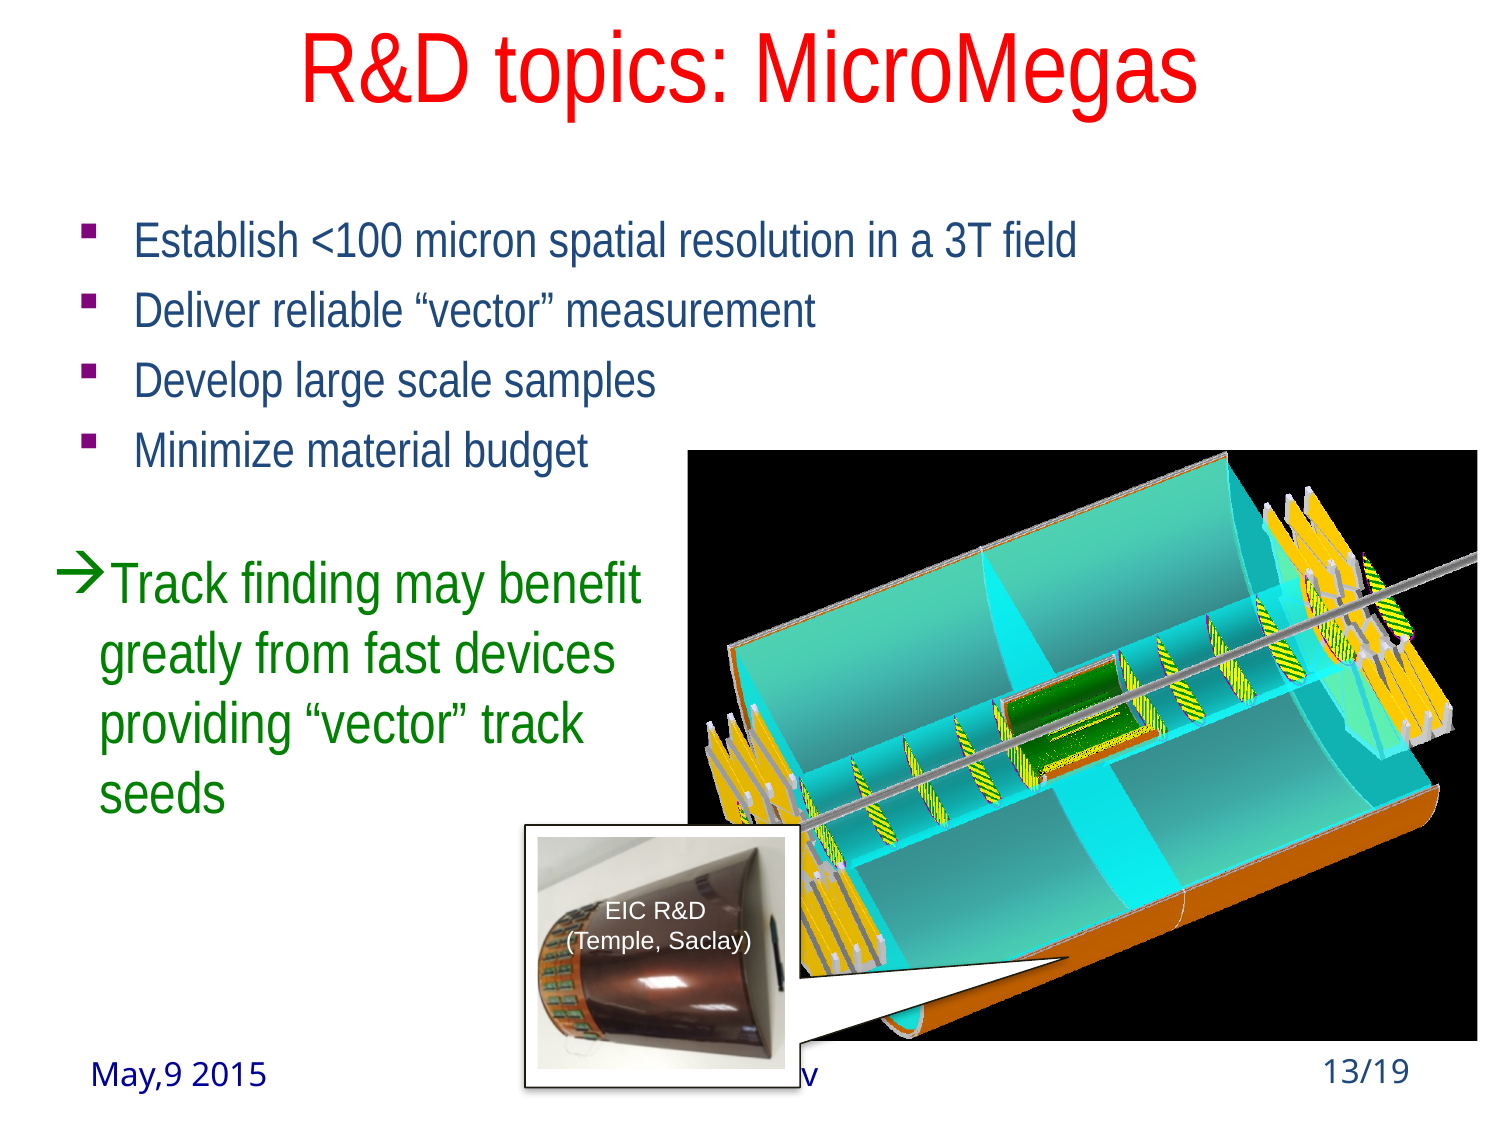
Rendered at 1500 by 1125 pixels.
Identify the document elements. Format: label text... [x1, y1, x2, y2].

footer A.Kiselev [512, 1042, 988, 1103]
picture [545, 449, 1478, 1077]
text_box Establish <100 micron spatial resolution in a 3T field Deliver reliable “vector” measurement Develop large scale samples Minimize material budget [62, 199, 1313, 513]
text_box [524, 833, 801, 1089]
slide_number 13/19 [1074, 1049, 1425, 1103]
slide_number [75, 1042, 425, 1103]
text_box Track finding may benefit greatly from fast devices providing “vector” track seeds [37, 537, 682, 833]
title R&D topics: MicroMegas [0, 0, 1500, 125]
